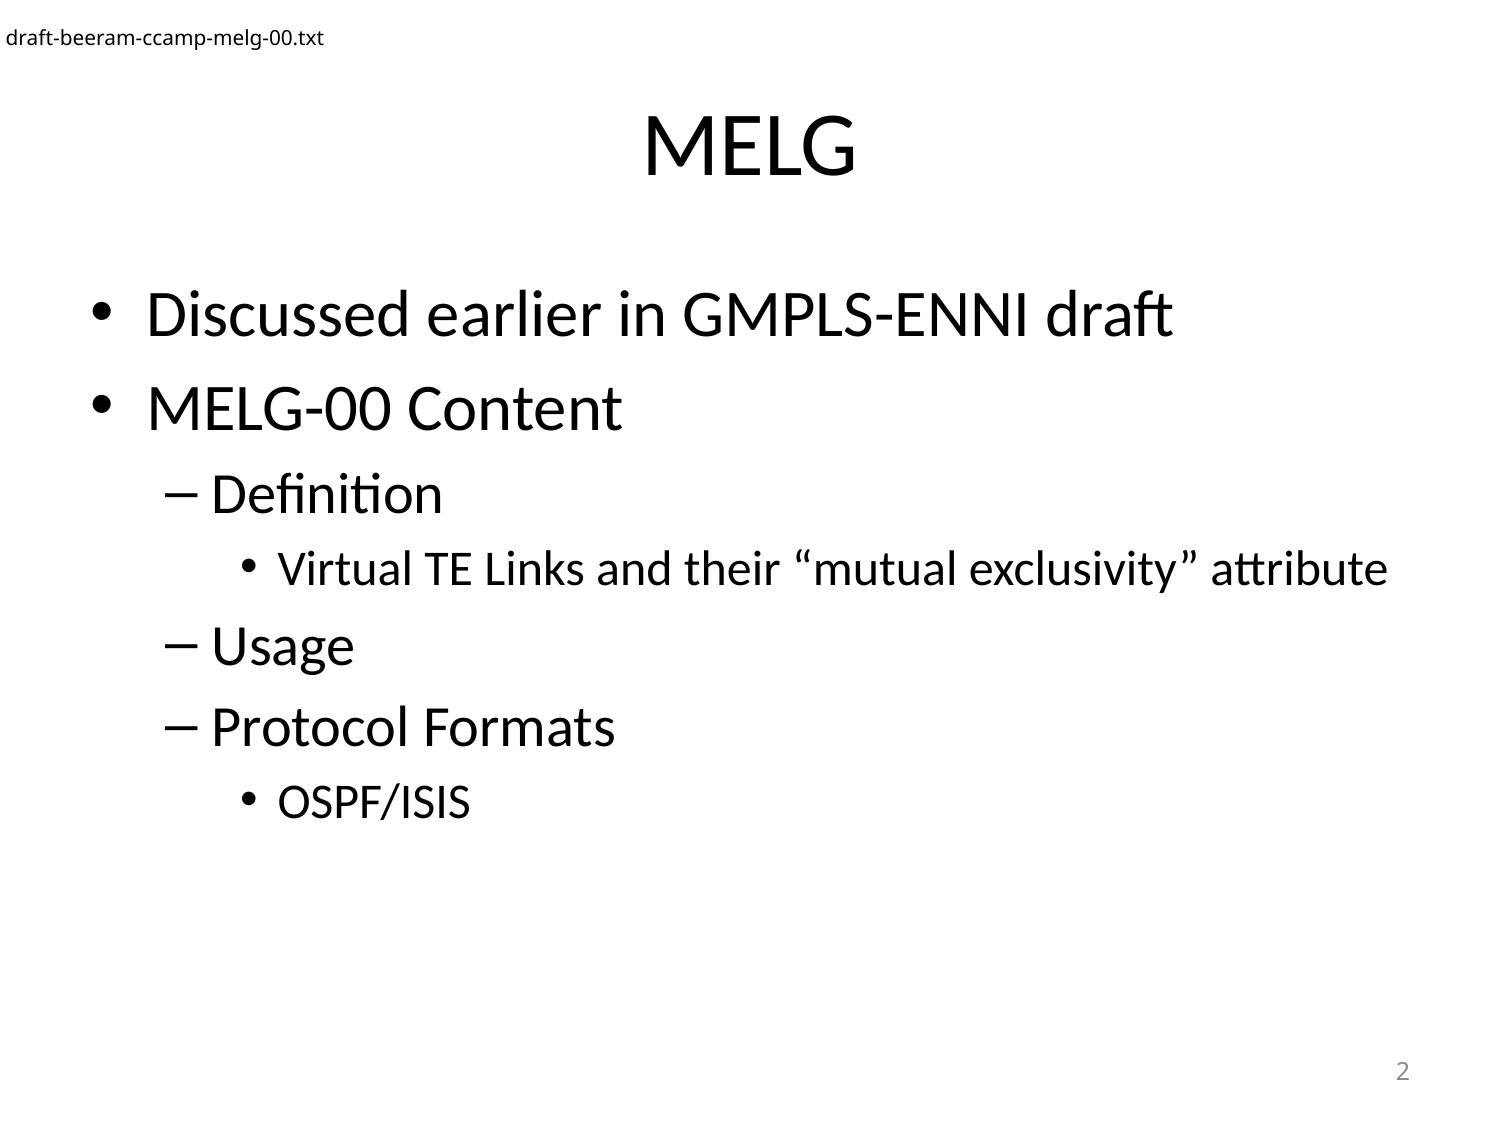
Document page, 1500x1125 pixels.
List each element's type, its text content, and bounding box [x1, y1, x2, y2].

slide_number 2 [1074, 1042, 1425, 1103]
title MELG [75, 45, 1425, 233]
text_box draft-beeram-ccamp-melg-00.txt [0, 17, 340, 58]
list Discussed earlier in GMPLS-ENNI draft MELG-00 Content Definition Virtual TE Links and their “mutual exclusivity” attribute Usage Protocol Formats OSPF/ISIS [75, 262, 1425, 1005]
